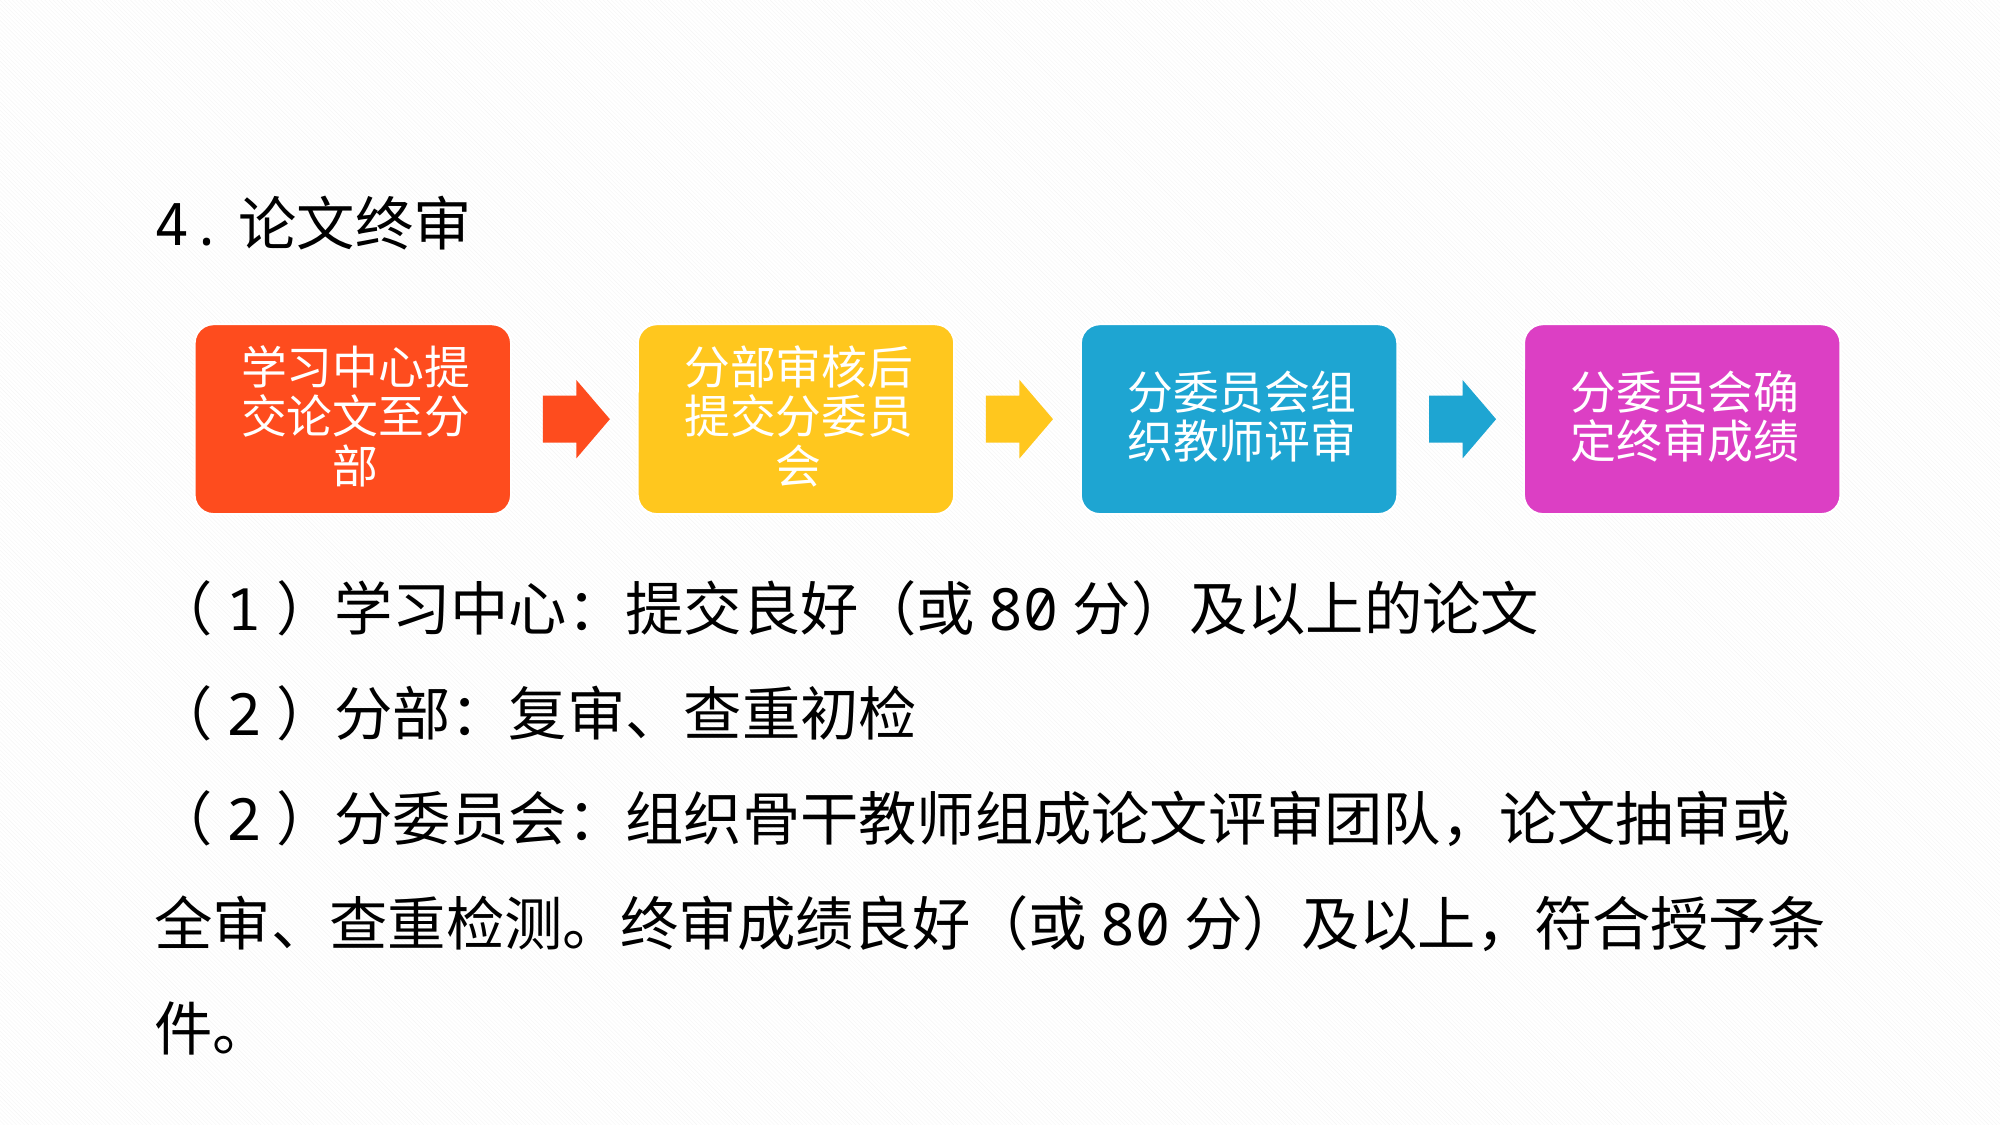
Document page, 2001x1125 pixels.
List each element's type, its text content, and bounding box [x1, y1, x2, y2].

text_box 4.论文终审 （1）学习中心：提交良好（或80分）及以上的论文 （2）分部：复审、查重初检 （2）分委员会：组织骨干教师组成论文评审团队，论文抽审或全审、查重检测。终审成绩良好（或80分）及以上，符合授予条件。 [139, 179, 1842, 1094]
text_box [193, 264, 1842, 575]
